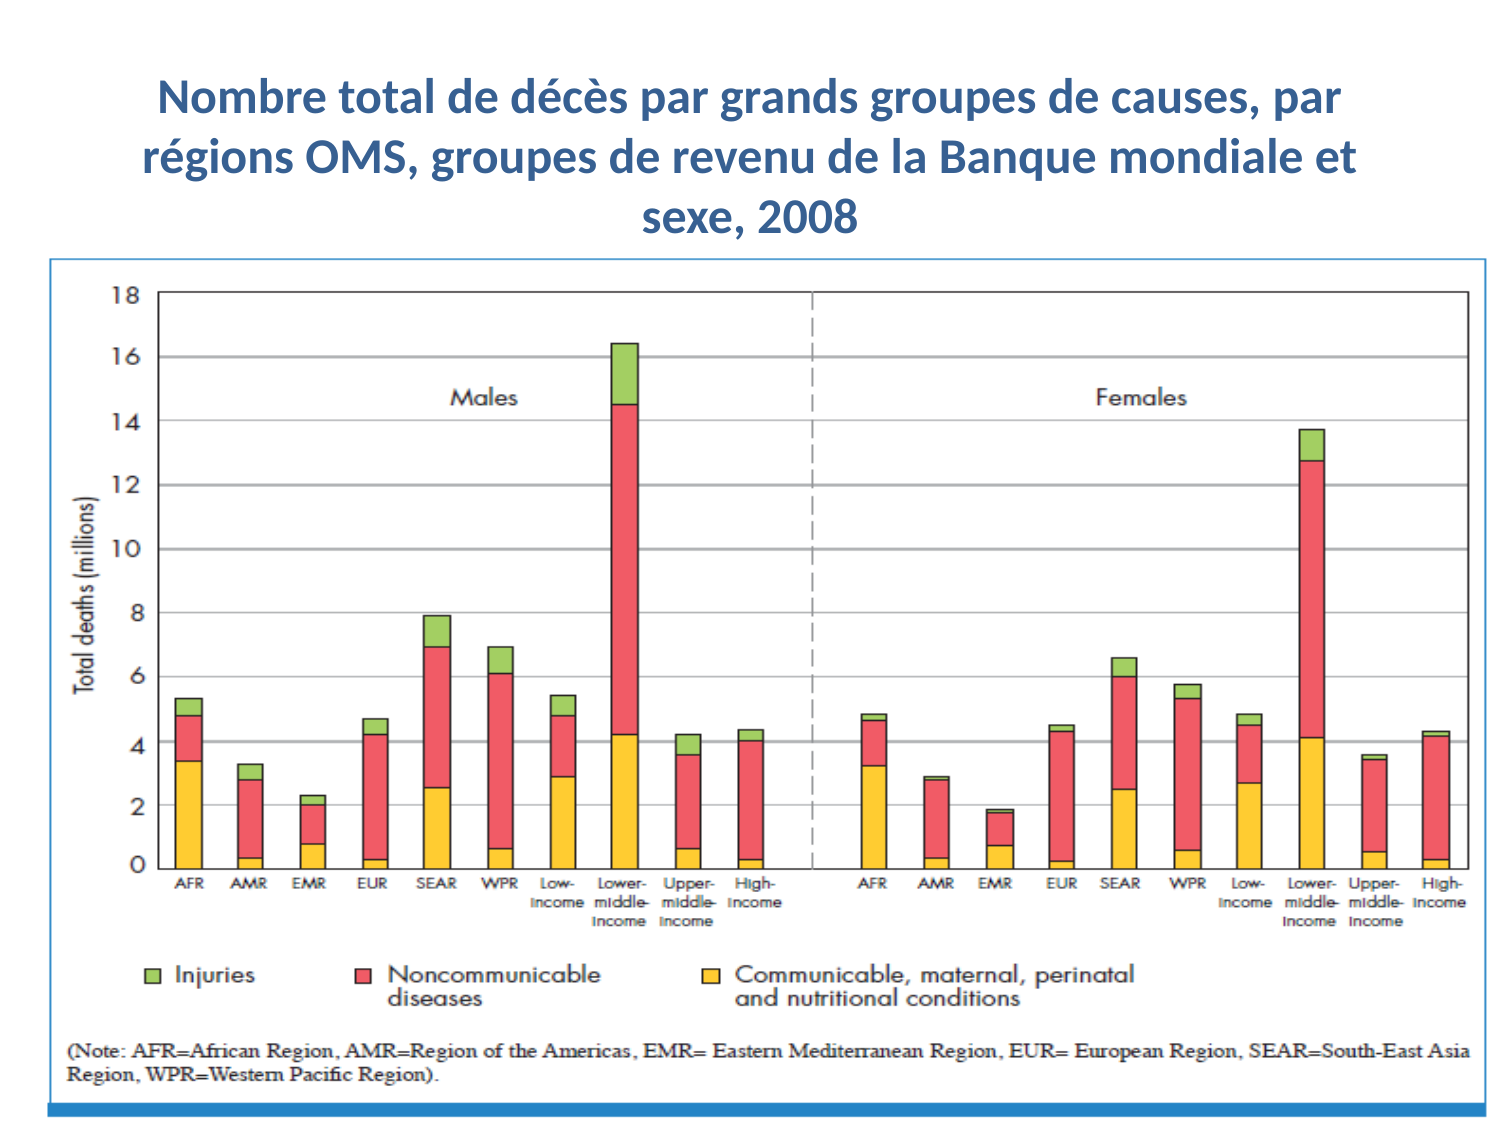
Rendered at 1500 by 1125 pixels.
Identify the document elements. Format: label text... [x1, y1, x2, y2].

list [29, 255, 1500, 1125]
title Nombre total de décès par grands groupes de causes, par régions OMS, groupes de revenu de la Banque mondiale et sexe, 2008 [75, 19, 1425, 253]
